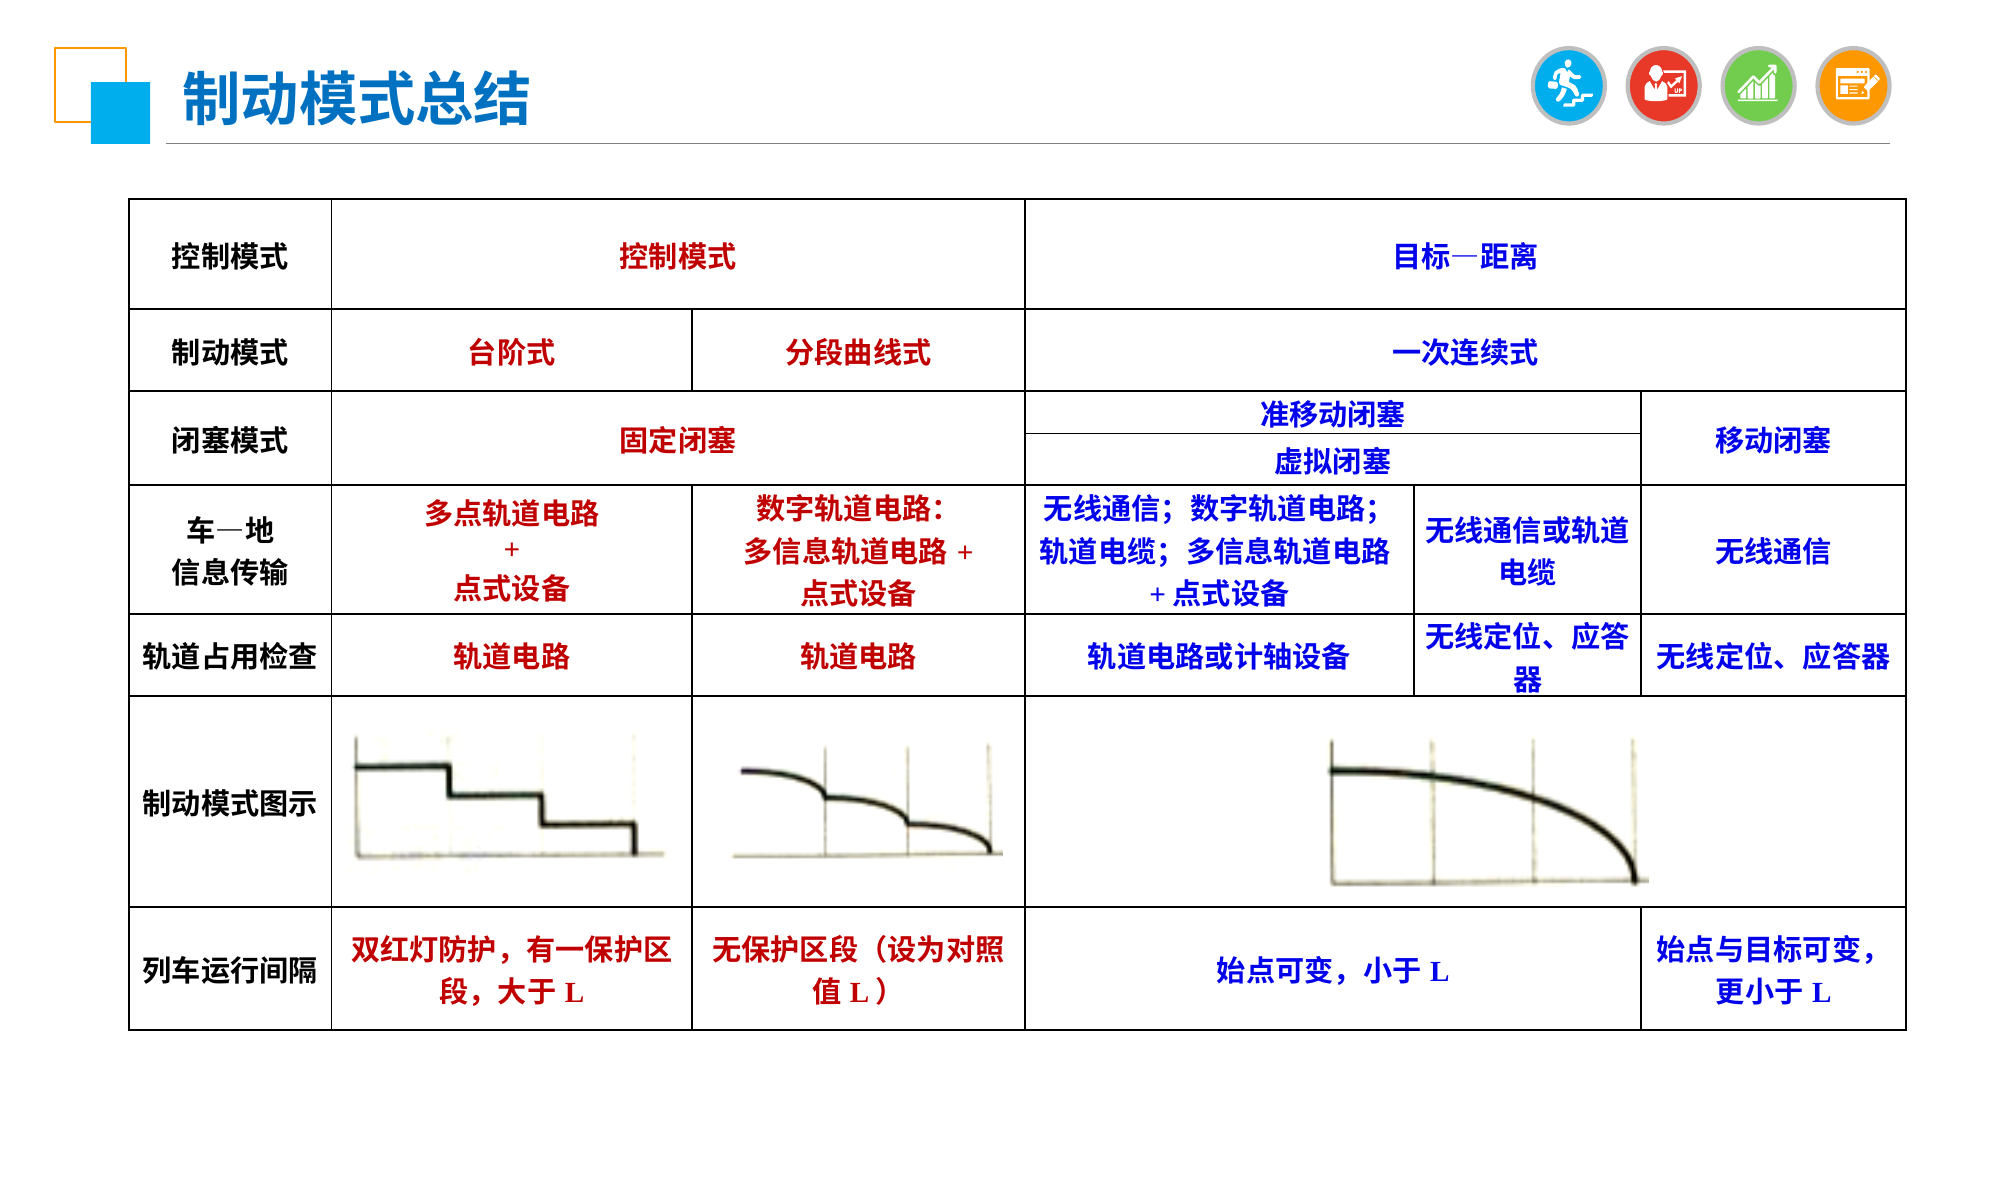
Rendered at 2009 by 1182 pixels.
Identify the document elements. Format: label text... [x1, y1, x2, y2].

table_cell 无线通信；数字轨道电路；轨道电缆；多信息轨道电路+点式设备 [1026, 486, 1413, 613]
table_cell 分段曲线式 [693, 310, 1024, 390]
table_header 控制模式 [332, 200, 1024, 308]
table_cell 一次连续式 [1026, 310, 1905, 390]
table_cell 闭塞模式 [130, 392, 331, 484]
table_cell 轨道电路或计轴设备 [1026, 615, 1413, 695]
table_cell 轨道电路 [332, 615, 691, 695]
table_header 控制模式 [130, 200, 331, 308]
picture [347, 707, 679, 884]
table_cell 数字轨道电路： 多信息轨道电路+ 点式设备 [693, 486, 1024, 613]
table_cell 移动闭塞 [1642, 392, 1905, 484]
table_cell 无线通信或轨道电缆 [1415, 486, 1640, 613]
picture [710, 731, 1003, 873]
table_cell 无线定位、应答器 [1415, 615, 1640, 695]
table_cell 制动模式 [130, 310, 331, 390]
table_header 目标—距离 [1026, 200, 1905, 308]
table_cell 多点轨道电路 + 点式设备 [332, 486, 691, 613]
table_cell [693, 697, 1024, 906]
table_cell 双红灯防护，有一保护区段，大于L [332, 908, 691, 1029]
table_cell 虚拟闭塞 [1026, 434, 1640, 484]
text_box 制动模式总结 [162, 51, 553, 142]
table_cell 始点可变，小于L [1026, 908, 1640, 1029]
picture [1320, 719, 1650, 896]
table_cell 无线定位、应答器 [1642, 615, 1905, 695]
table_cell 始点与目标可变，更小于L [1642, 908, 1905, 1029]
table_cell 无保护区段（设为对照值L） [693, 908, 1024, 1029]
table_cell 轨道电路 [693, 615, 1024, 695]
table_cell 列车运行间隔 [130, 908, 331, 1029]
table_cell 台阶式 [332, 310, 691, 390]
table_cell 准移动闭塞 [1026, 392, 1640, 433]
table_cell 轨道占用检查 [130, 615, 331, 695]
table_cell 制动模式图示 [130, 697, 331, 906]
table_cell [1026, 697, 1905, 906]
table_cell 固定闭塞 [332, 392, 1024, 484]
table_cell 车—地 信息传输 [130, 486, 331, 613]
table_cell [332, 697, 691, 906]
table_cell 无线通信 [1642, 486, 1905, 613]
